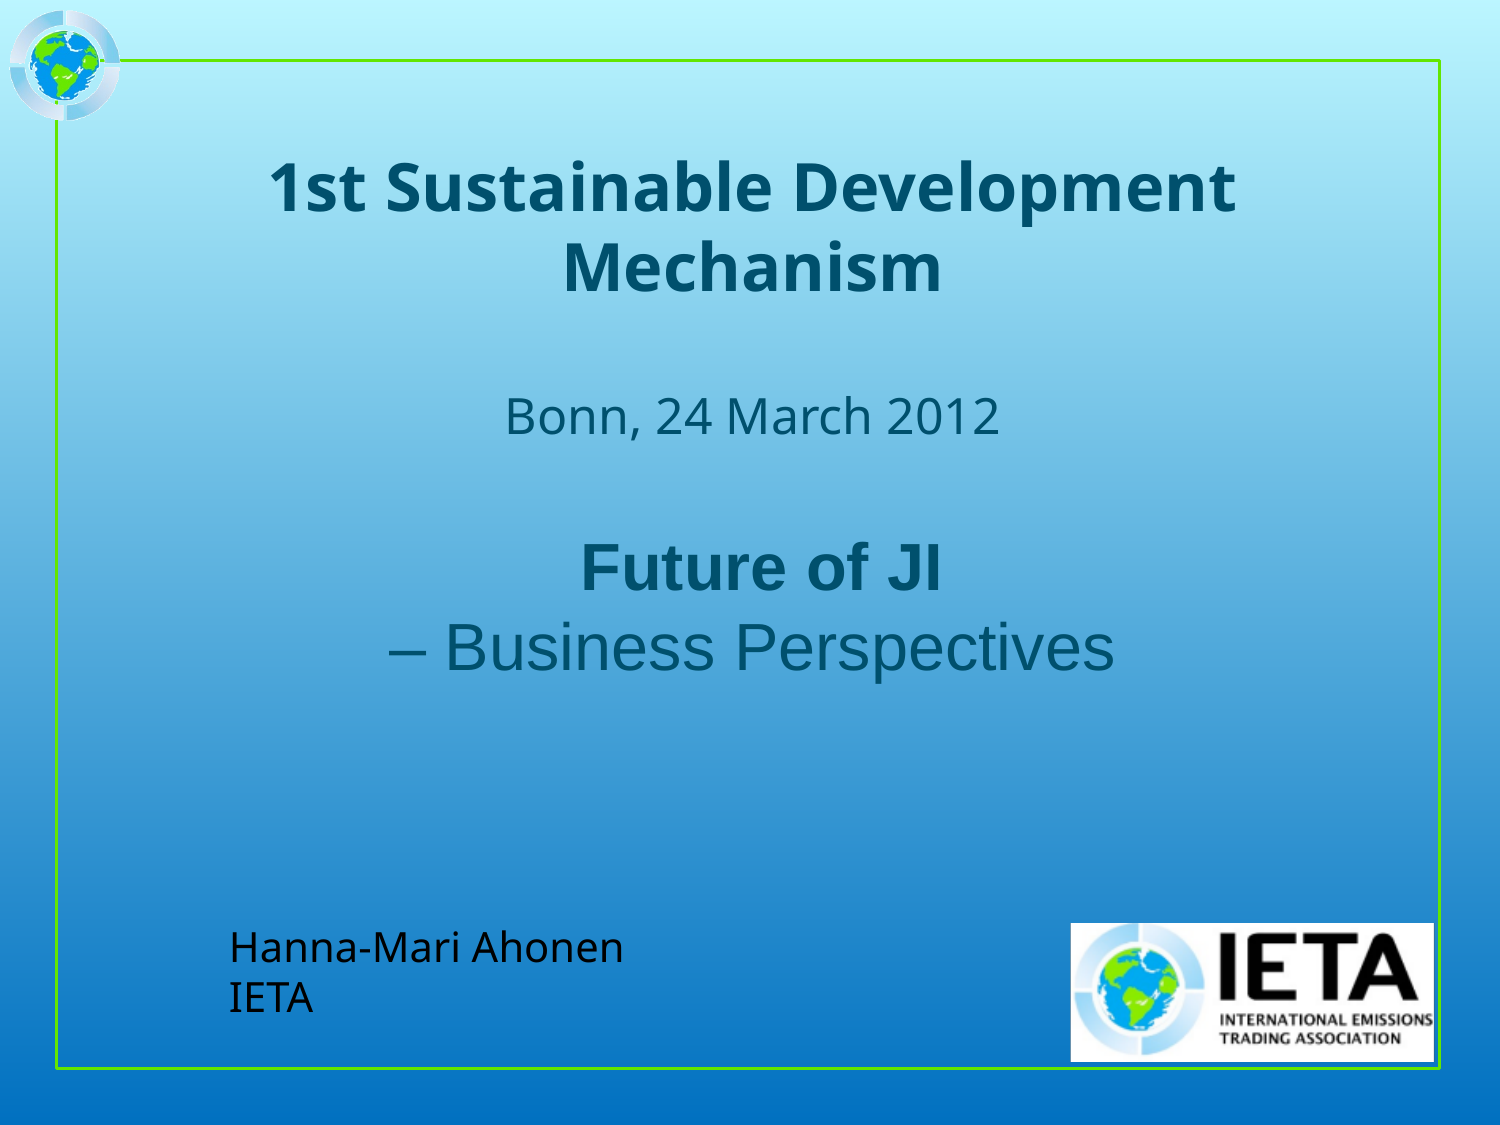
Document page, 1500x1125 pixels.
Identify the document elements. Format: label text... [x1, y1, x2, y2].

picture [0, 0, 129, 129]
picture [1069, 923, 1441, 1062]
title 1st Sustainable Development Mechanism Bonn, 24 March 2012 Future of JI – Business Perspectives [77, 400, 1429, 589]
text_box Hanna-Mari Ahonen IETA [214, 913, 640, 1029]
